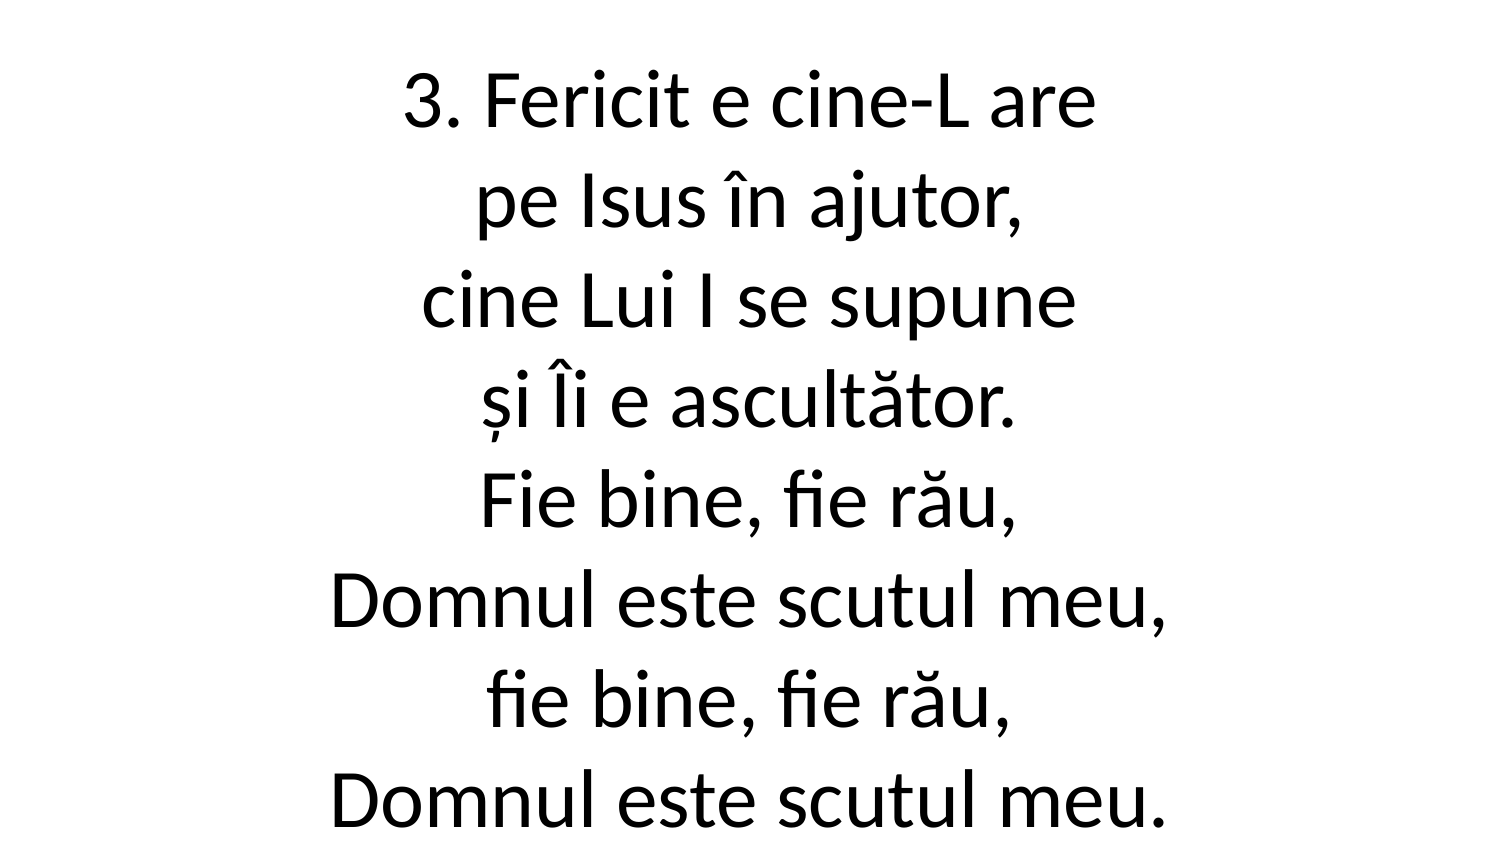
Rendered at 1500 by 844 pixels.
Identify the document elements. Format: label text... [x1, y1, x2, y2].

text_box 3. Fericit e cine-L are pe Isus în ajutor, cine Lui I se supune și Îi e ascultător. Fie bine, fie rău, Domnul este scutul meu, fie bine, fie rău, Domnul este scutul meu. [314, 0, 1186, 844]
